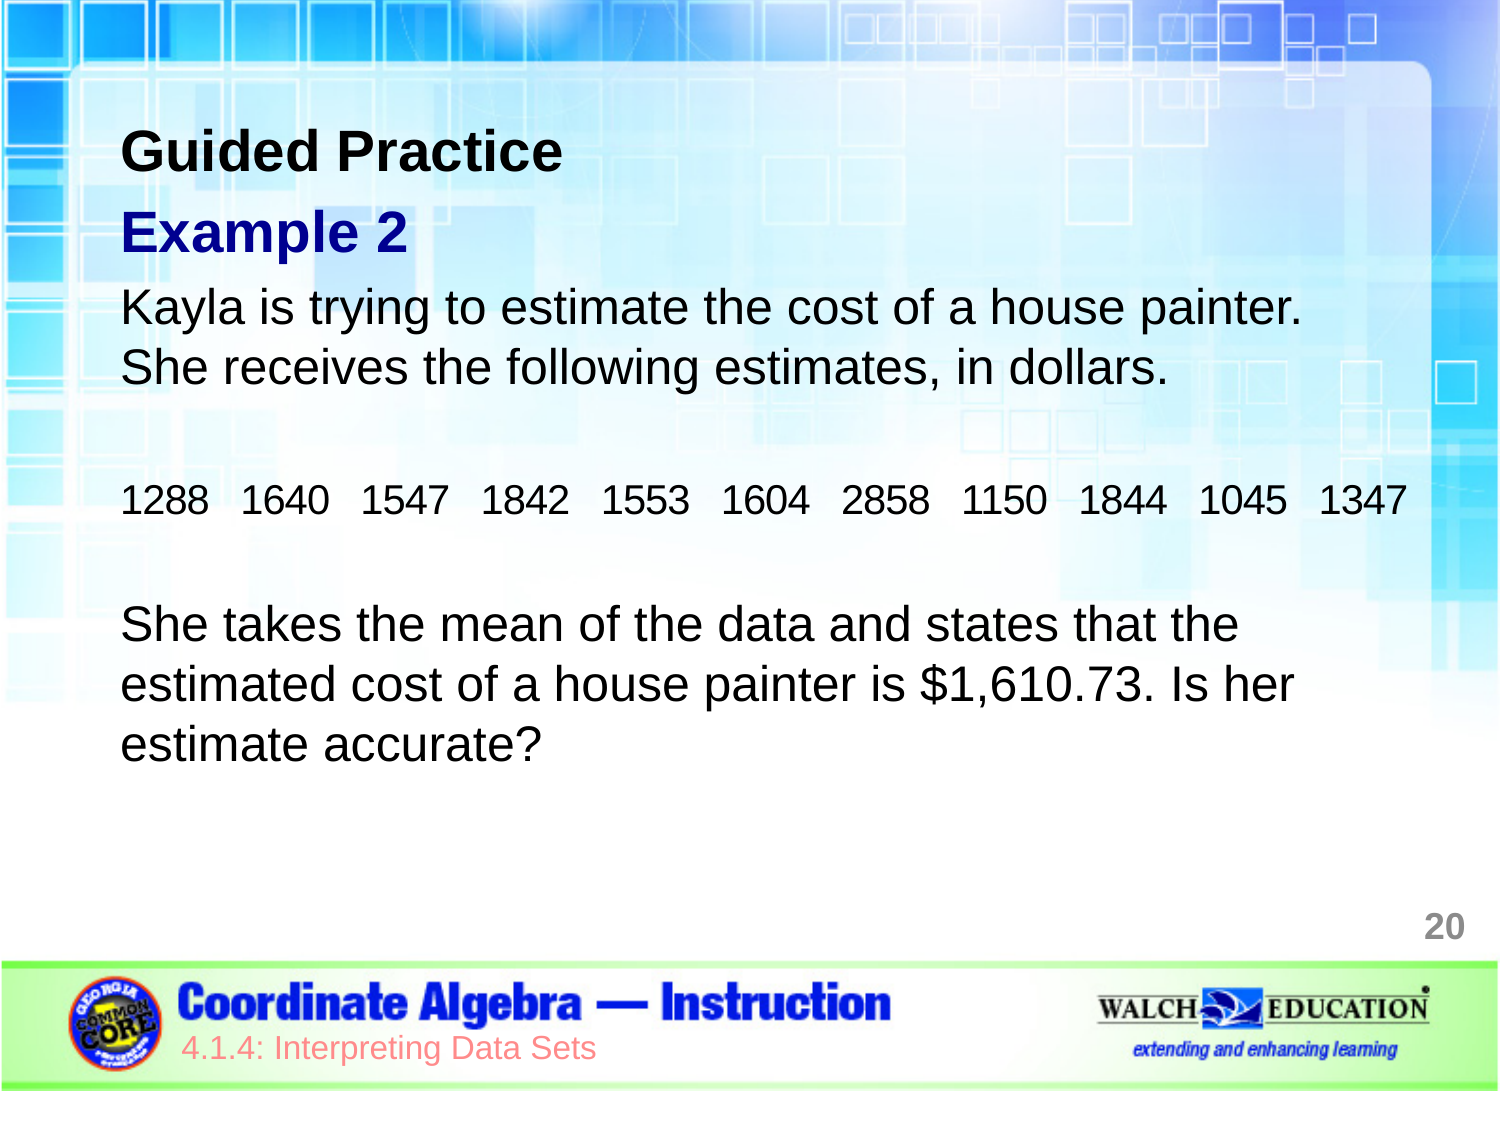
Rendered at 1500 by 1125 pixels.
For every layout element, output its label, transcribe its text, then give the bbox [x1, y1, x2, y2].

footer 4.1.4: Interpreting Data Sets [166, 1024, 1080, 1069]
subtitle Guided Practice Example 2 Kayla is trying to estimate the cost of a house painter. She receives the following estimates, in dollars. 1288 1640 1547 1842 1553 1604 2858 1150 1844 1045 1347 She takes the mean of the data and states that the estimated cost of a house painter is $1,610.73. Is her estimate accurate? [105, 105, 1436, 925]
slide_number 20 [1361, 901, 1481, 949]
picture [1, 0, 1500, 1091]
